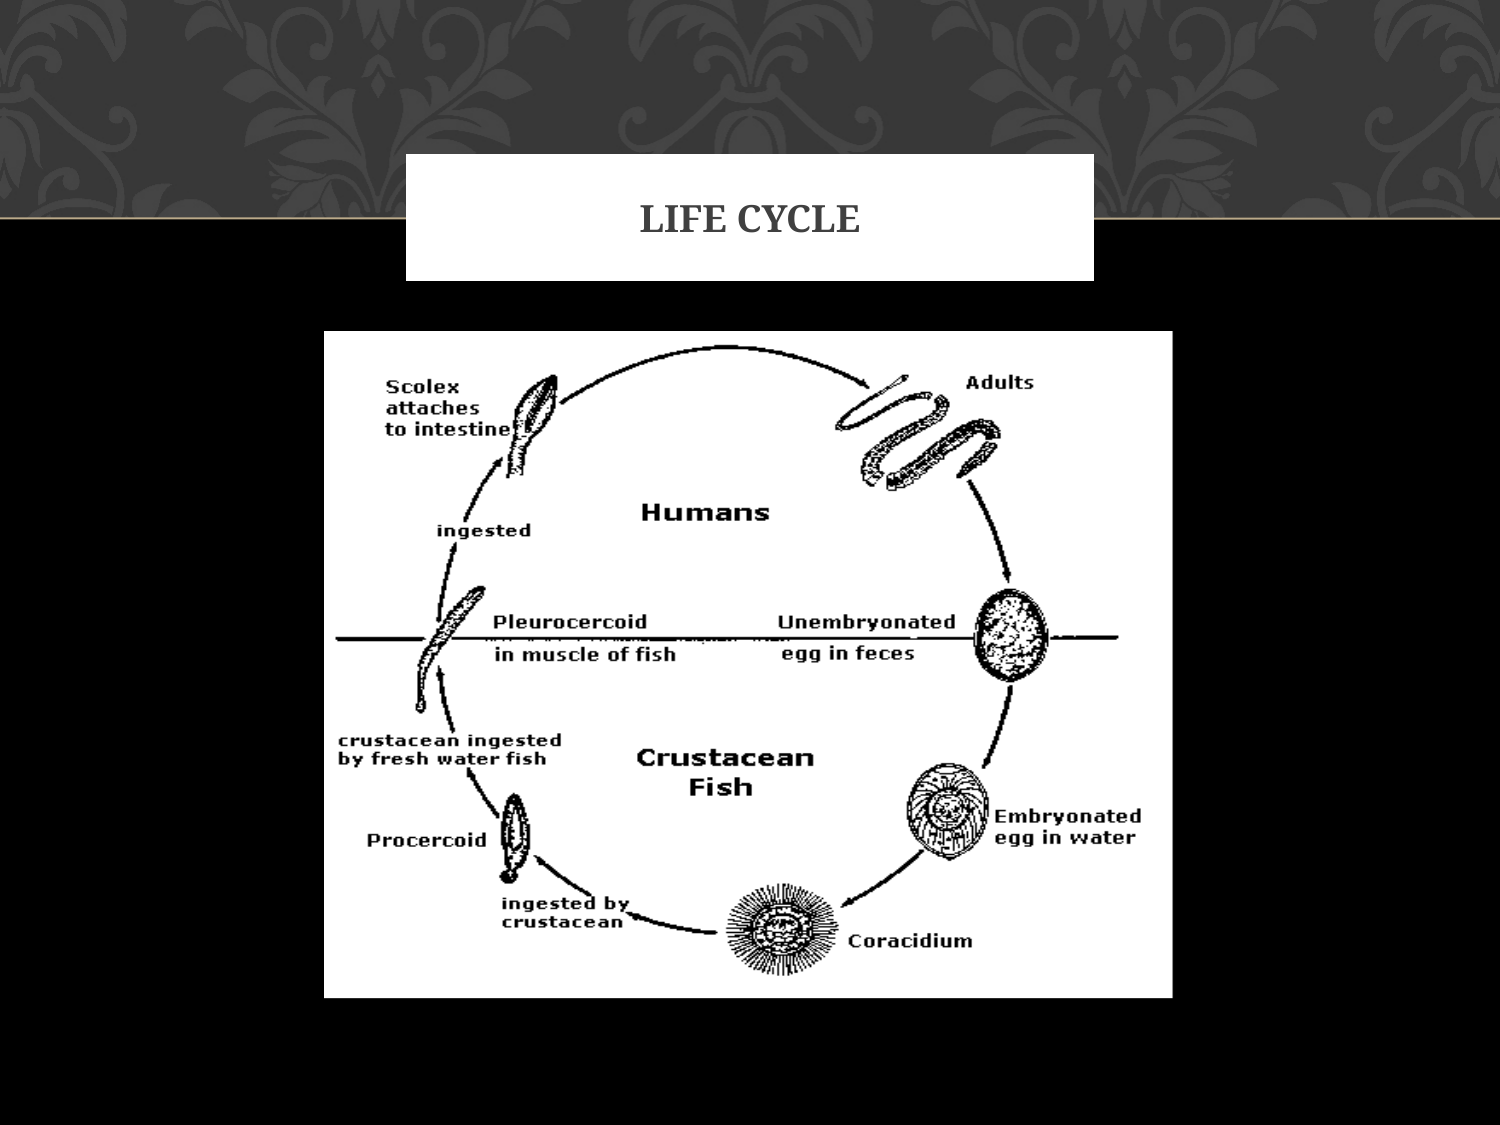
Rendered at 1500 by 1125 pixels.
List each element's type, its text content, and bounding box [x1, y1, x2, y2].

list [324, 331, 1176, 1001]
title Life cycle [406, 154, 1094, 281]
